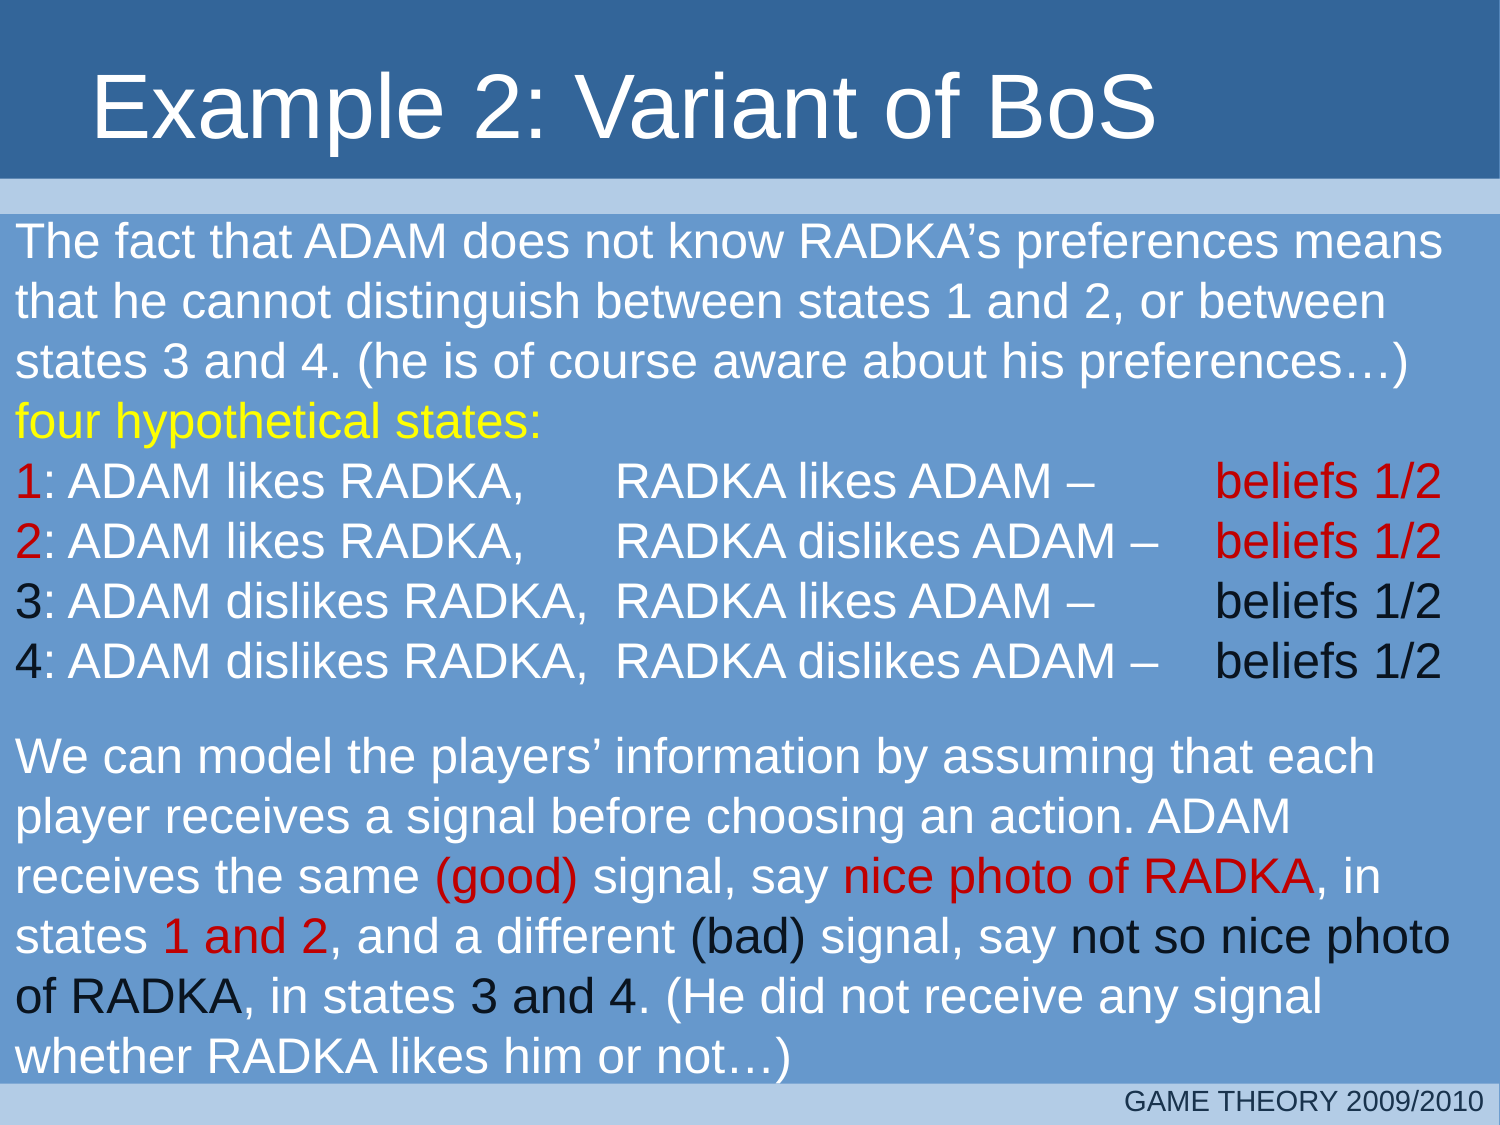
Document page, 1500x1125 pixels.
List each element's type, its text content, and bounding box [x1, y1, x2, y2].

text_box The fact that ADAM does not know RADKA’s preferences means that he cannot distinguish between states 1 and 2, or between states 3 and 4. (he is of course aware about his preferences…) four hypothetical states: 1: ADAM likes RADKA, RADKA likes ADAM – beliefs 1/2 2: ADAM likes RADKA, RADKA dislikes ADAM – beliefs 1/2 3: ADAM dislikes RADKA, RADKA likes ADAM – beliefs 1/2 4: ADAM dislikes RADKA, RADKA dislikes ADAM – beliefs 1/2 We can model the players’ information by assuming that each player receives a signal before choosing an action. ADAM receives the same (good) signal, say nice photo of RADKA, in states 1 and 2, and a different (bad) signal, say not so nice photo of RADKA, in states 3 and 4. (He did not receive any signal whether RADKA likes him or not…) [0, 201, 1500, 1125]
title Example 2: Variant of BoS [74, 42, 1436, 162]
